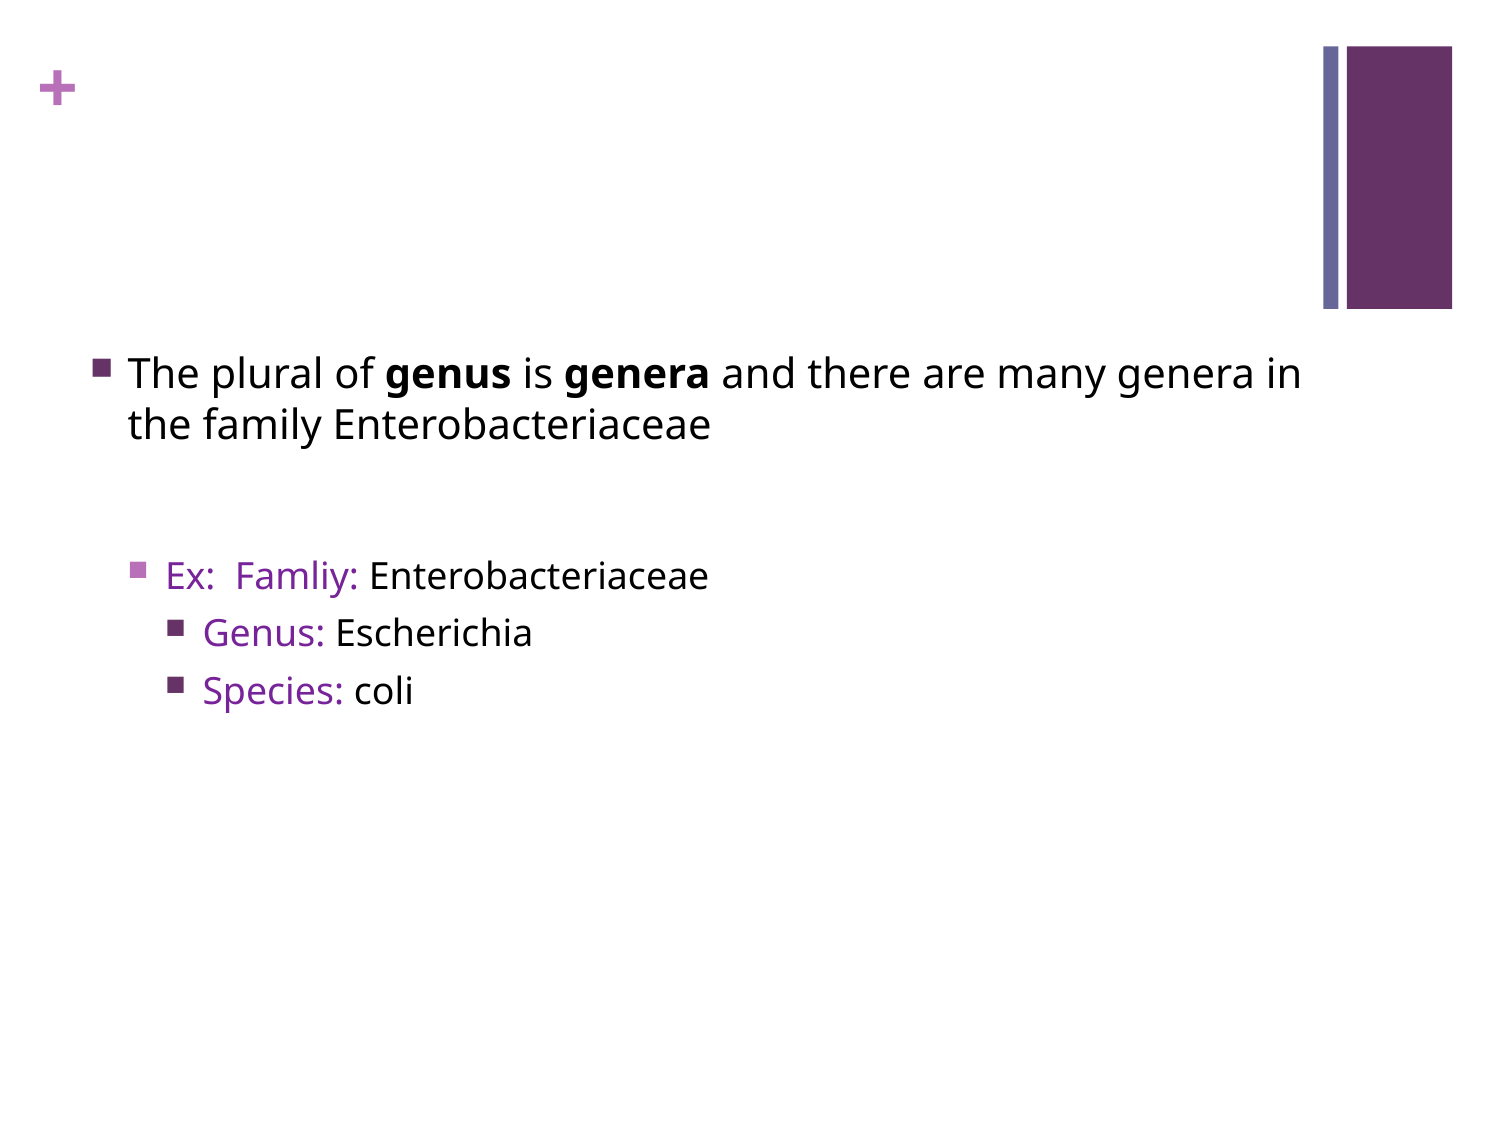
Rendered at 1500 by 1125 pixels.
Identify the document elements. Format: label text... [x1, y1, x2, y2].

list The plural of genus is genera and there are many genera in the family Enterobacteriaceae Ex: Famliy: Enterobacteriaceae Genus: Escherichia Species: coli [75, 339, 1383, 1050]
